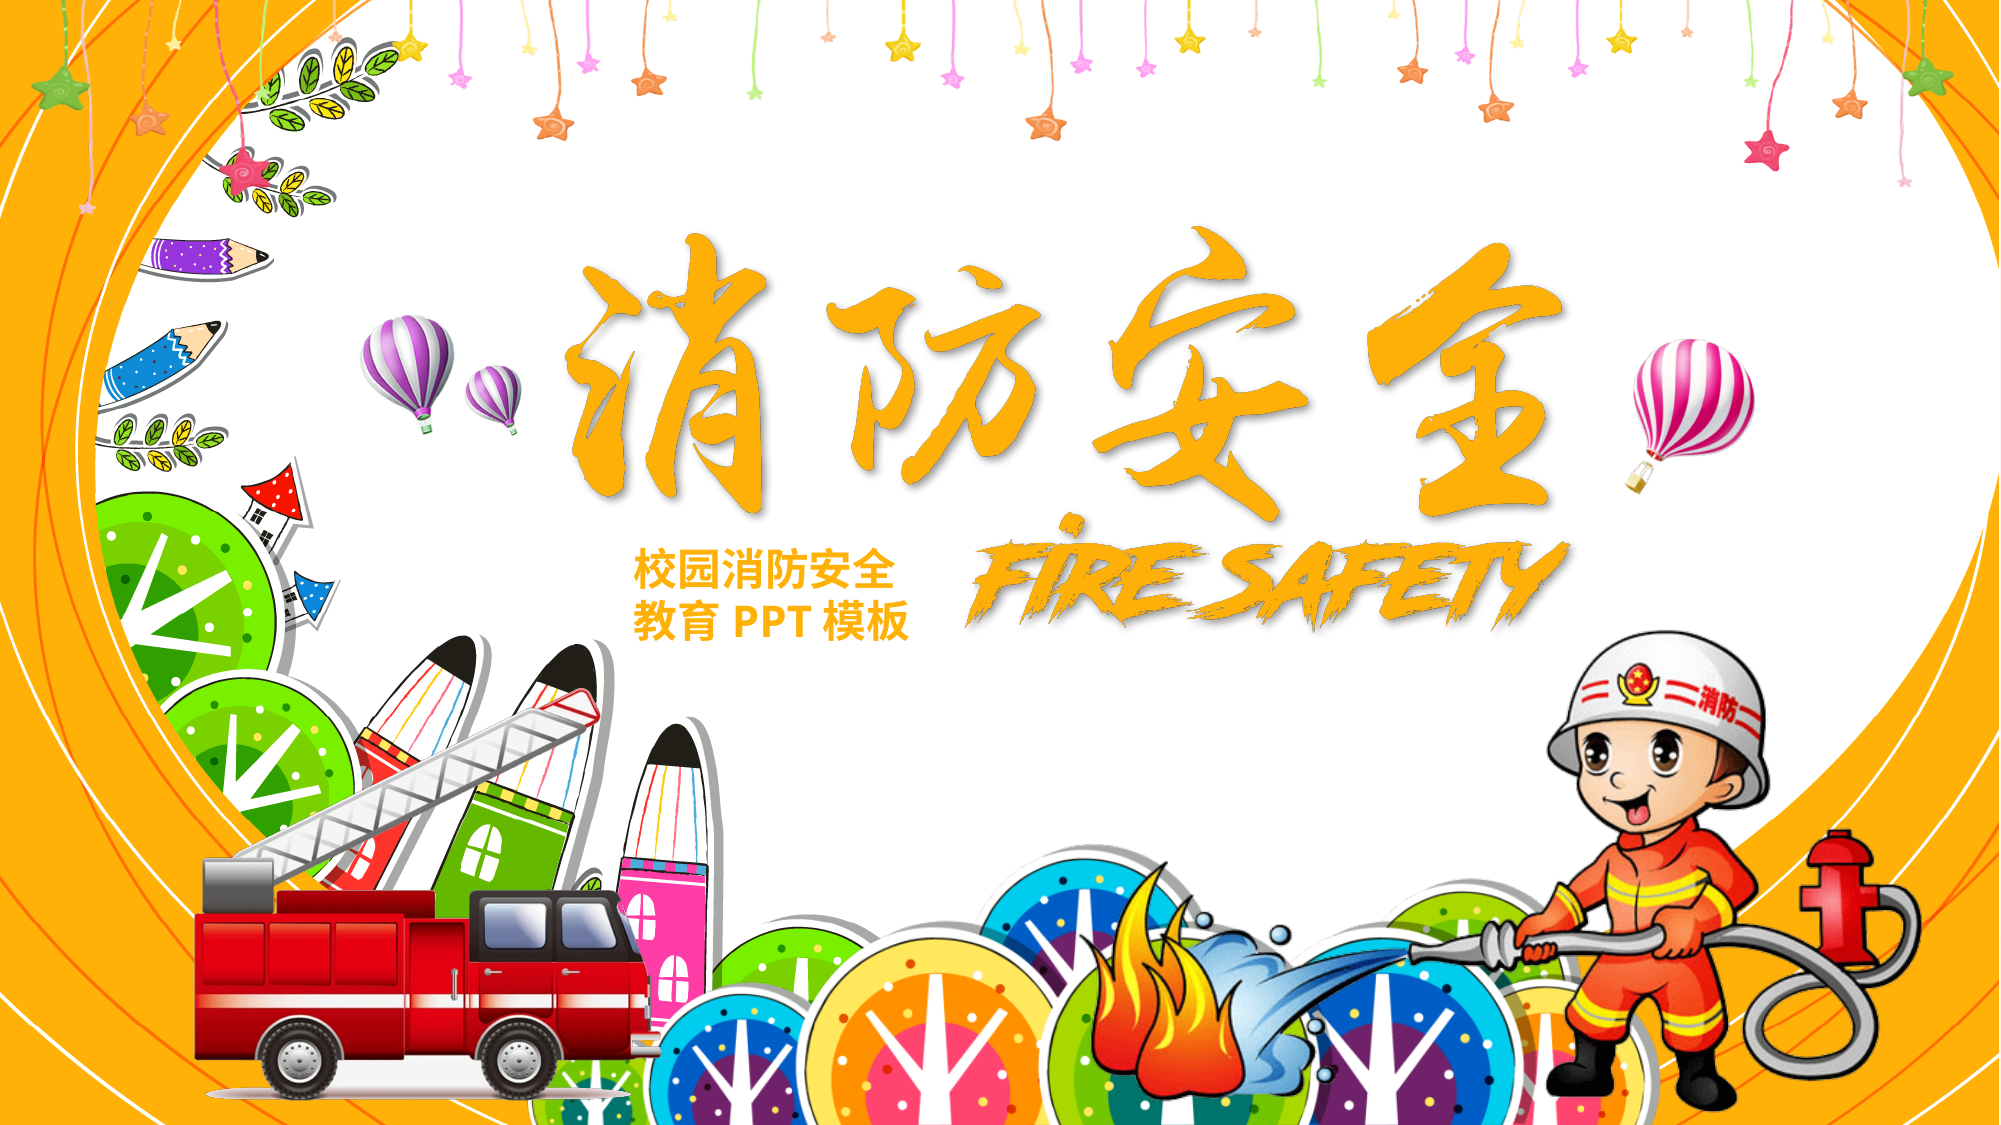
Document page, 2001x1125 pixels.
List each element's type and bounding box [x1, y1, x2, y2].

picture [0, 0, 2001, 1125]
text_box [7, 0, 1974, 245]
